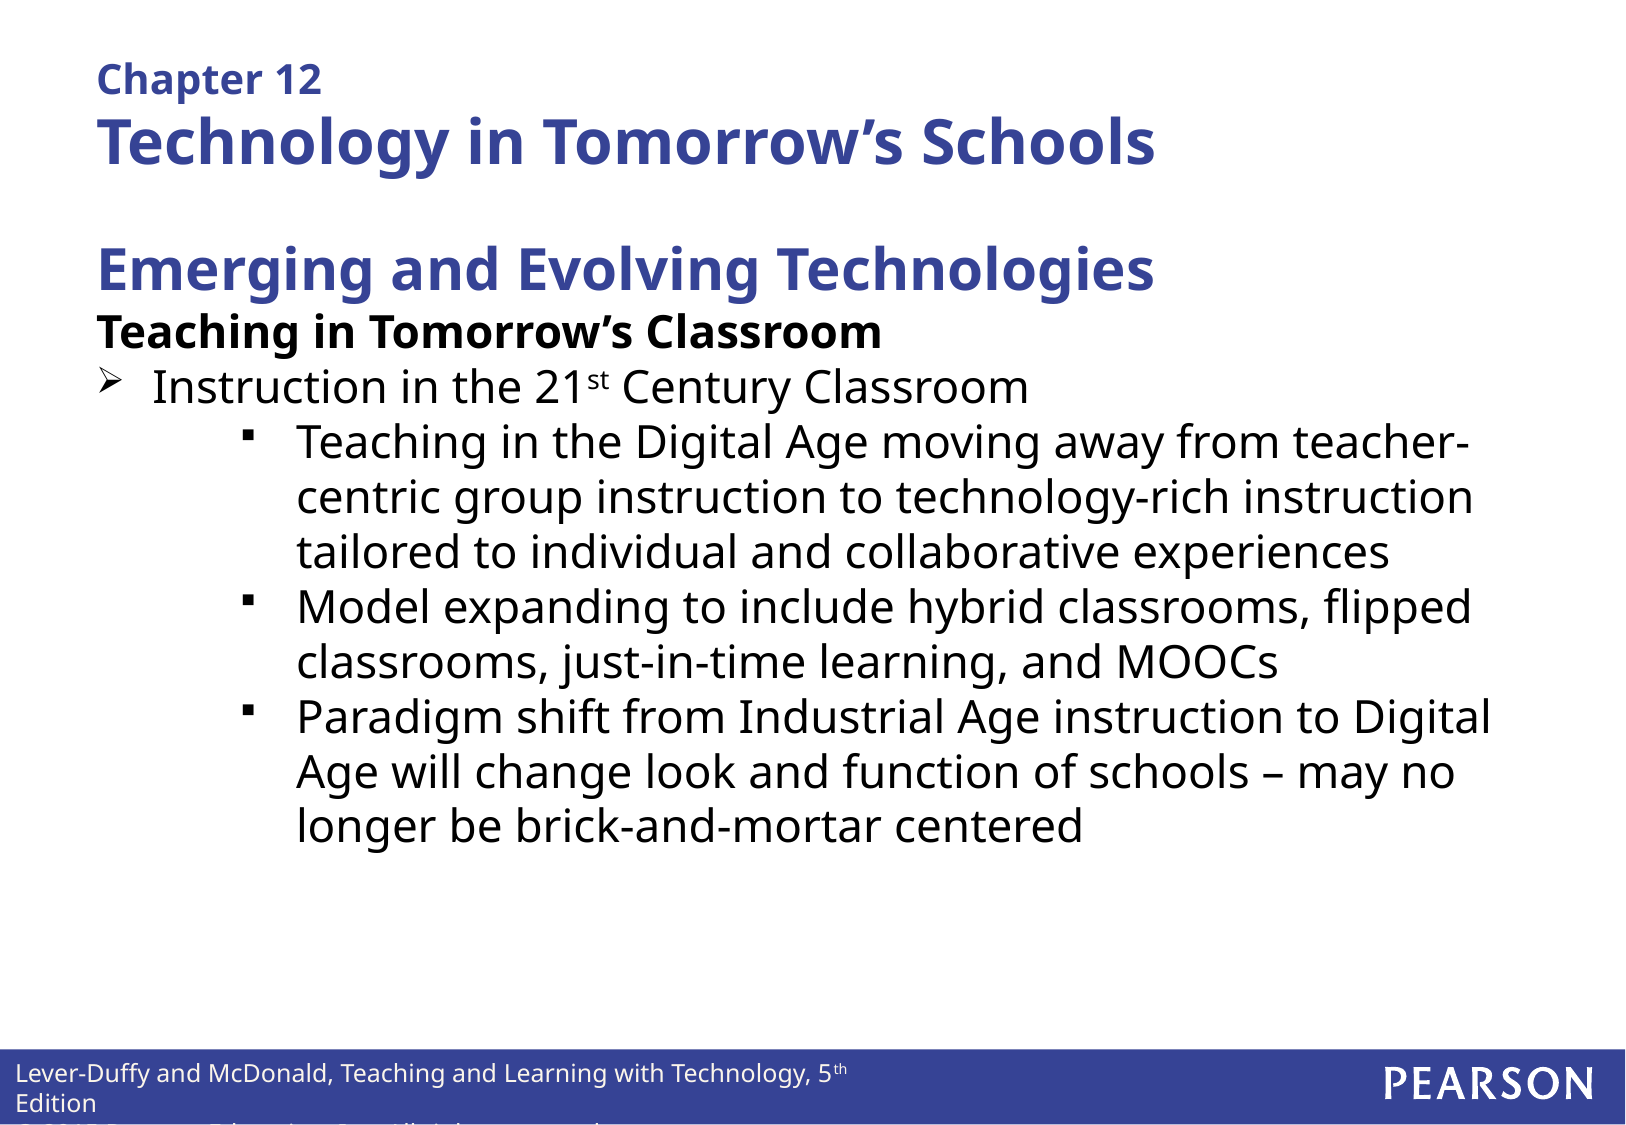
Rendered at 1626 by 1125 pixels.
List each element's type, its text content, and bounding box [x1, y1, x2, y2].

title Chapter 12 Technology in Tomorrow’s Schools [81, 45, 1544, 224]
list Emerging and Evolving Technologies Teaching in Tomorrow’s Classroom Instruction in the 21st Century Classroom Teaching in the Digital Age moving away from teacher-centric group instruction to technology-rich instruction tailored to individual and collaborative experiences Model expanding to include hybrid classrooms, flipped classrooms, just-in-time learning, and MOOCs Paradigm shift from Industrial Age instruction to Digital Age will change look and function of schools – may no longer be brick-and-mortar centered [81, 224, 1544, 1005]
